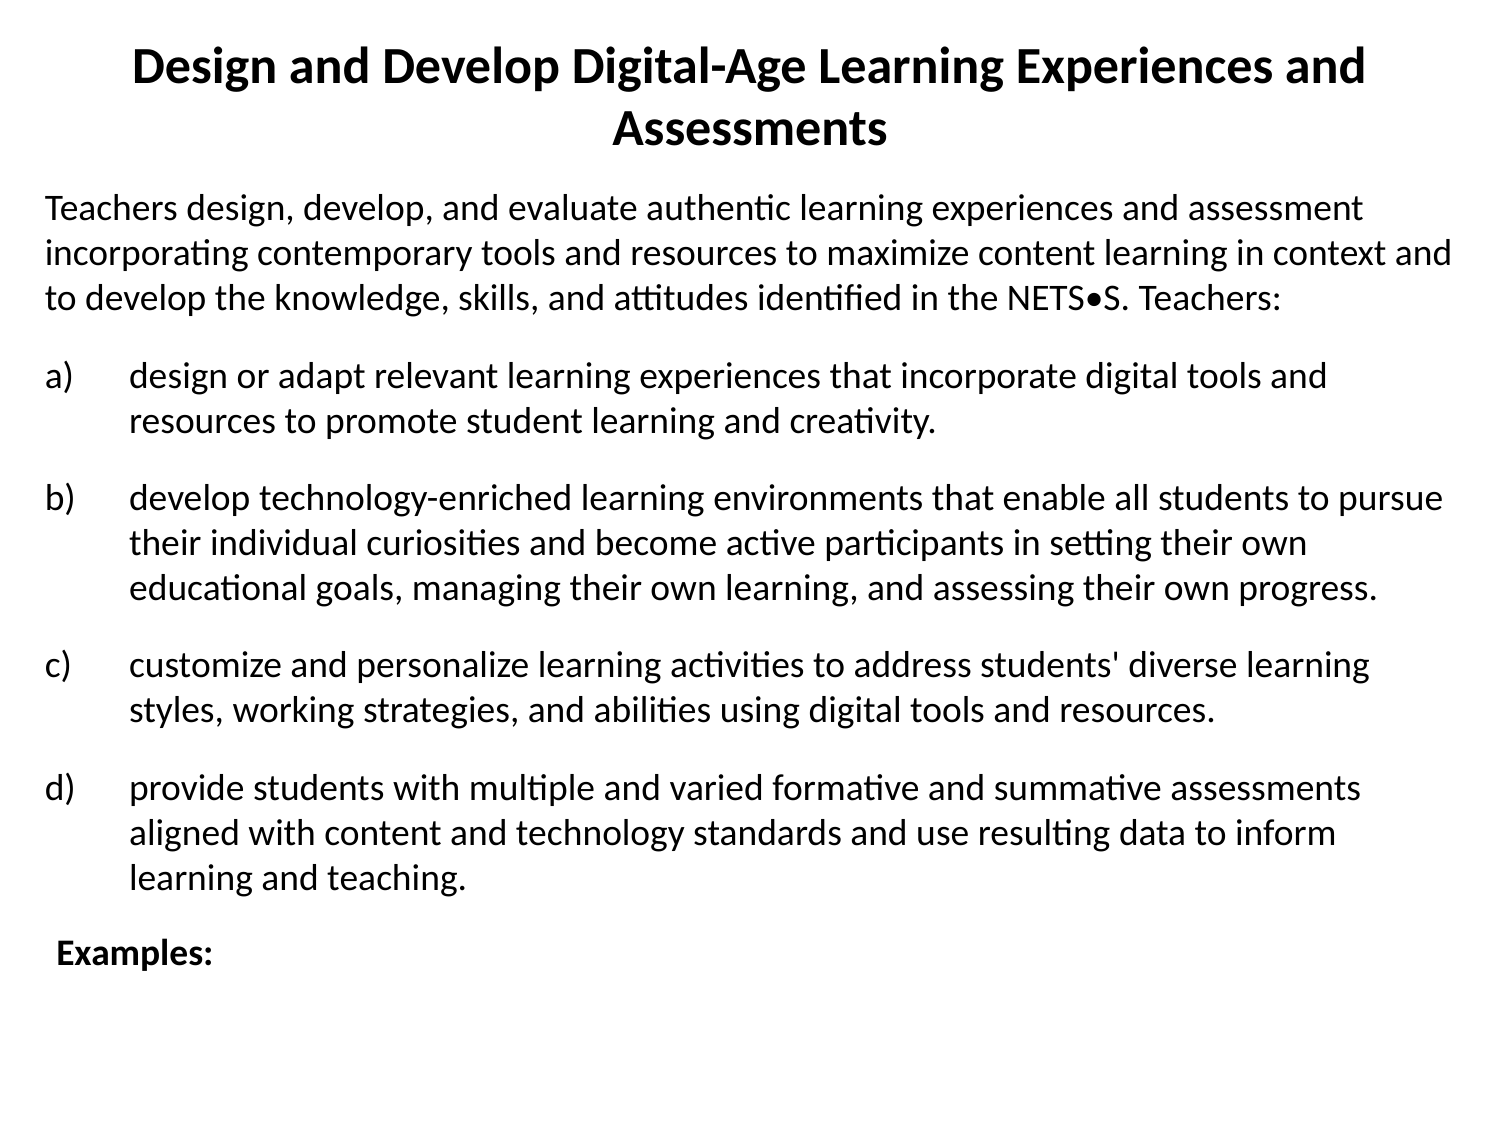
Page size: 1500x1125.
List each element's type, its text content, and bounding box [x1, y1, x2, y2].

text_box Examples: [41, 920, 1351, 981]
list Teachers design, develop, and evaluate authentic learning experiences and assessment incorporating contemporary tools and resources to maximize content learning in context and to develop the knowledge, skills, and attitudes identified in the NETS•S. Teachers: design or adapt relevant learning experiences that incorporate digital tools and resources to promote student learning and creativity. develop technology-enriched learning environments that enable all students to pursue their individual curiosities and become active participants in setting their own educational goals, managing their own learning, and assessing their own progress. customize and personalize learning activities to address students' diverse learning styles, working strategies, and abilities using digital tools and resources. provide students with multiple and varied formative and summative assessments aligned with content and technology standards and use resulting data to inform learning and teaching. [29, 175, 1475, 1114]
title Design and Develop Digital-Age Learning Experiences and Assessments [75, 0, 1425, 175]
